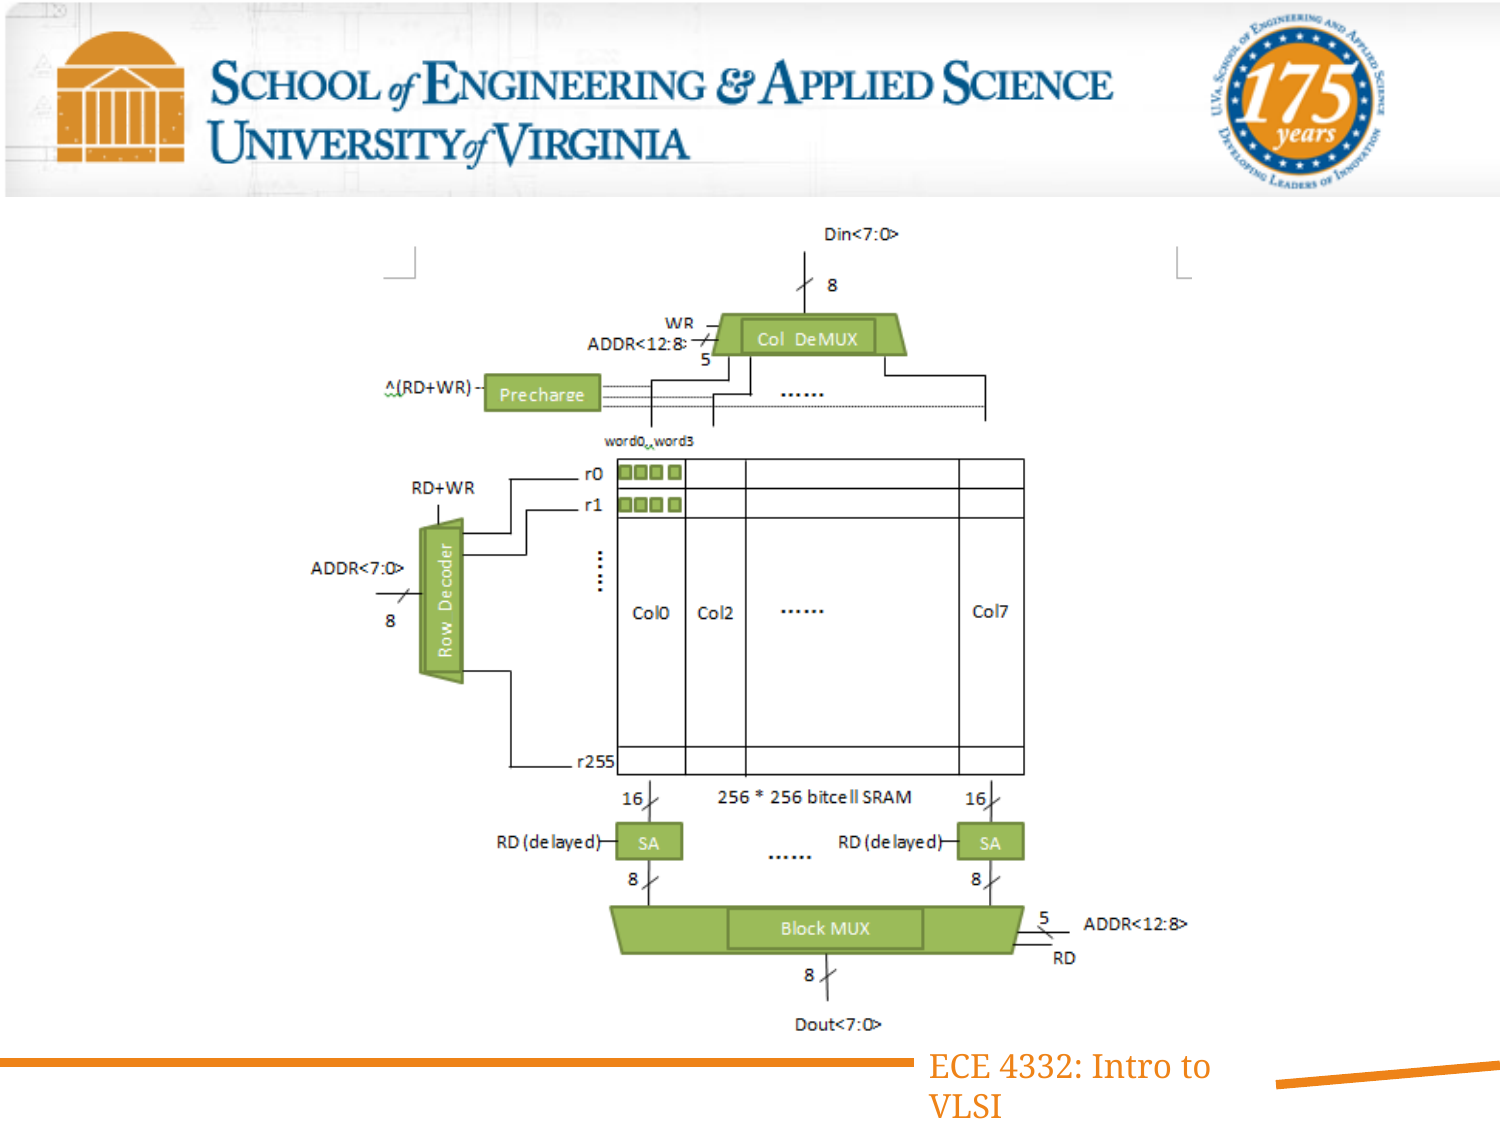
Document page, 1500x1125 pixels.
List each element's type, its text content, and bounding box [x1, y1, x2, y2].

picture [0, 0, 1500, 197]
text_box ECE 4332: Intro to VLSI [914, 1037, 1277, 1125]
picture [307, 222, 1193, 1035]
